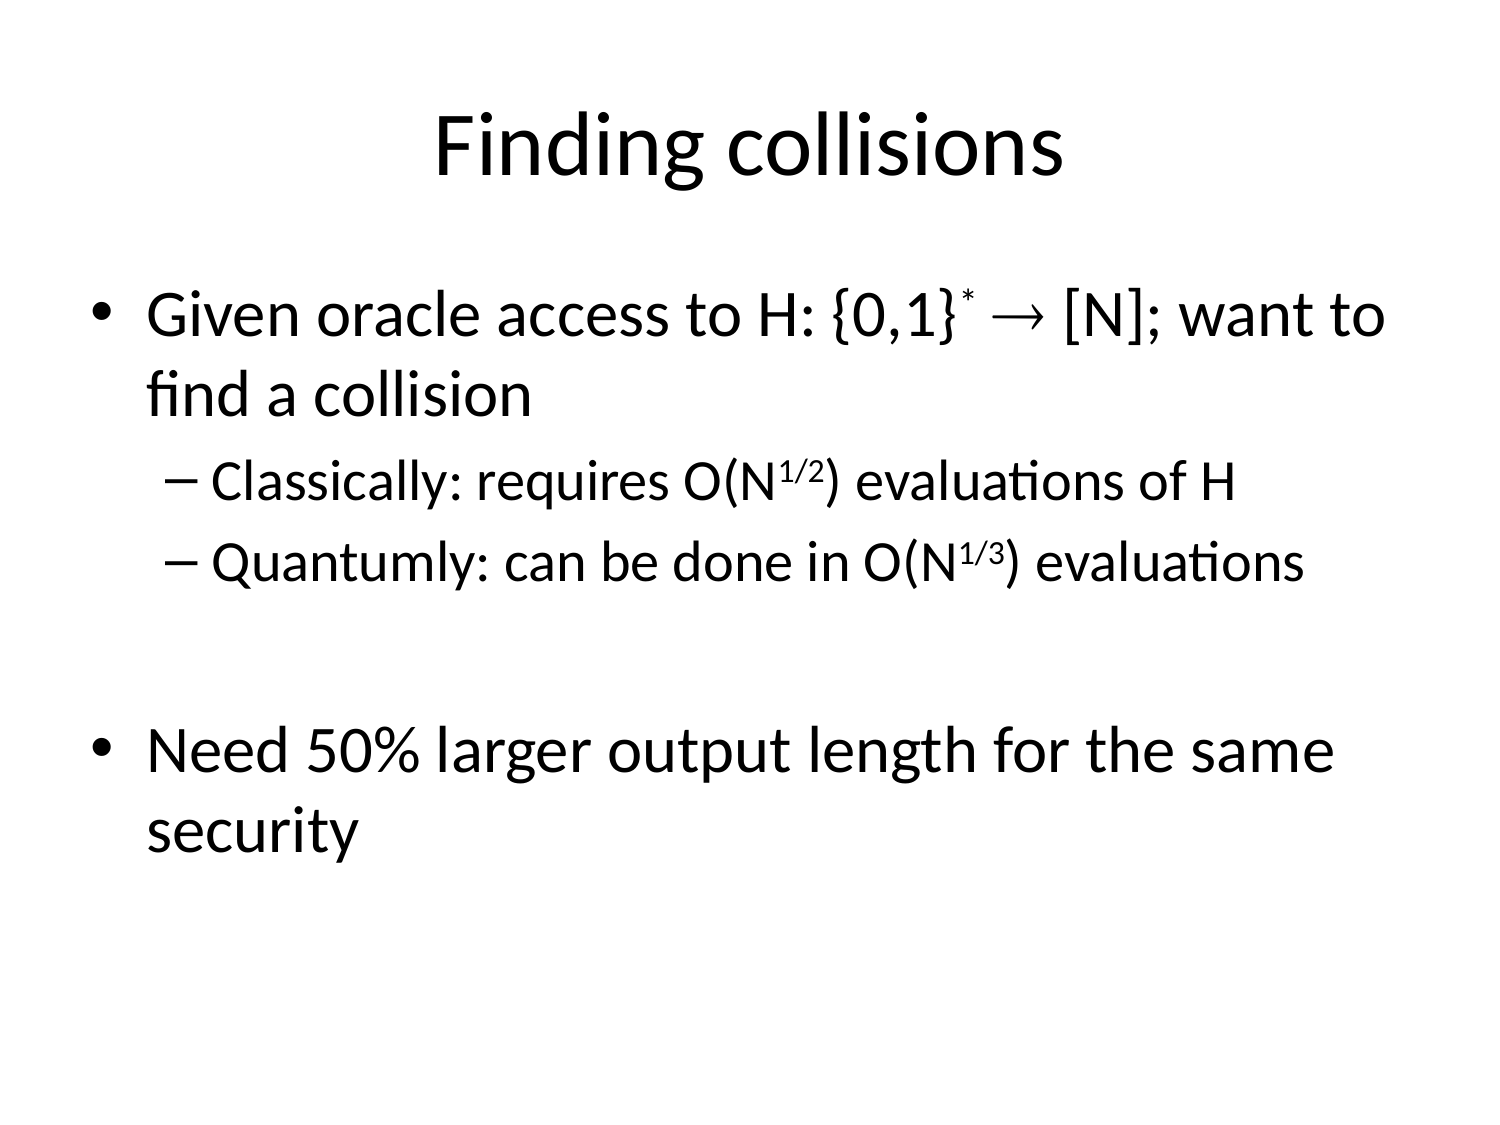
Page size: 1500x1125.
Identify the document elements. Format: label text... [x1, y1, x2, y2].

list Given oracle access to H: {0,1}*  [N]; want to find a collision Classically: requires O(N1/2) evaluations of H Quantumly: can be done in O(N1/3) evaluations Need 50% larger output length for the same security [75, 262, 1425, 1005]
title Finding collisions [75, 45, 1425, 233]
